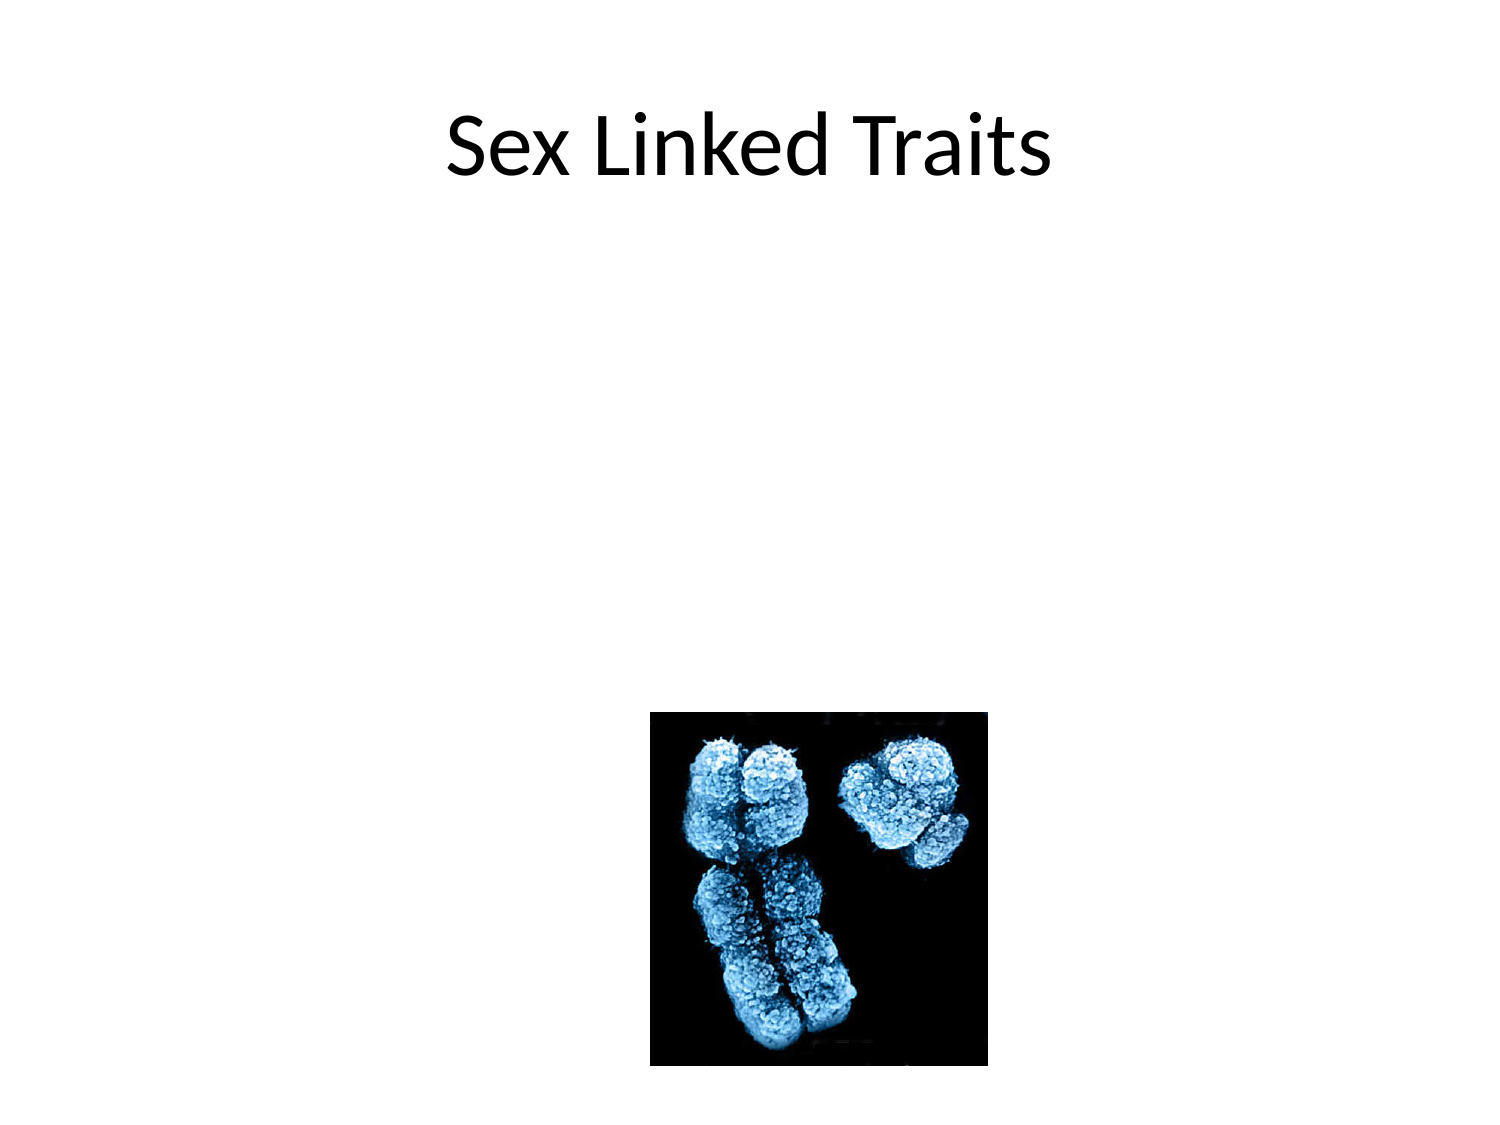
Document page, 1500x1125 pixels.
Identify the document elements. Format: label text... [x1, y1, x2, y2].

picture [649, 712, 988, 1066]
title Sex Linked Traits [75, 45, 1425, 233]
